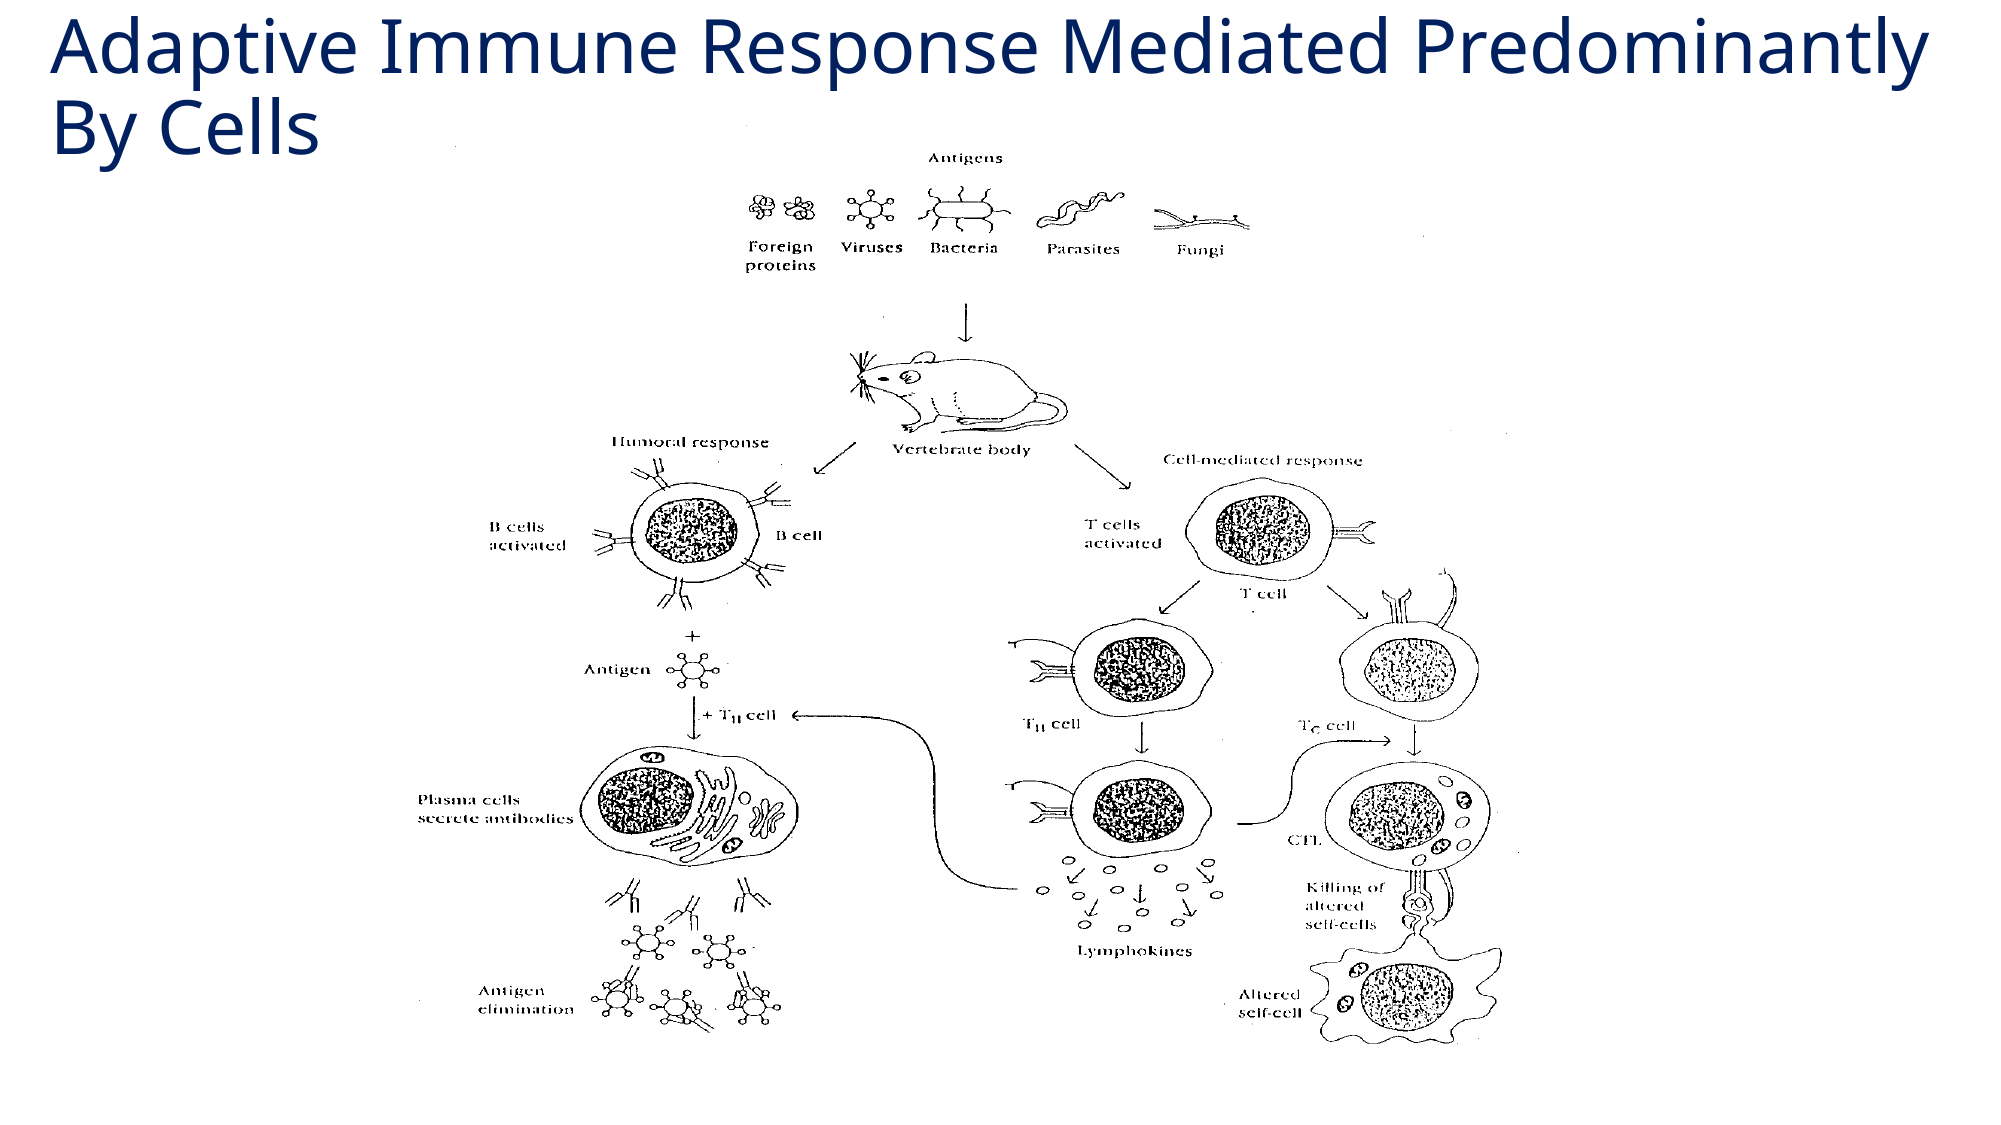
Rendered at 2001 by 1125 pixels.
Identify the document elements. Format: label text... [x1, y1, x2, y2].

title Adaptive Immune Response Mediated Predominantly By Cells [35, 29, 1957, 240]
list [387, 120, 1530, 1044]
